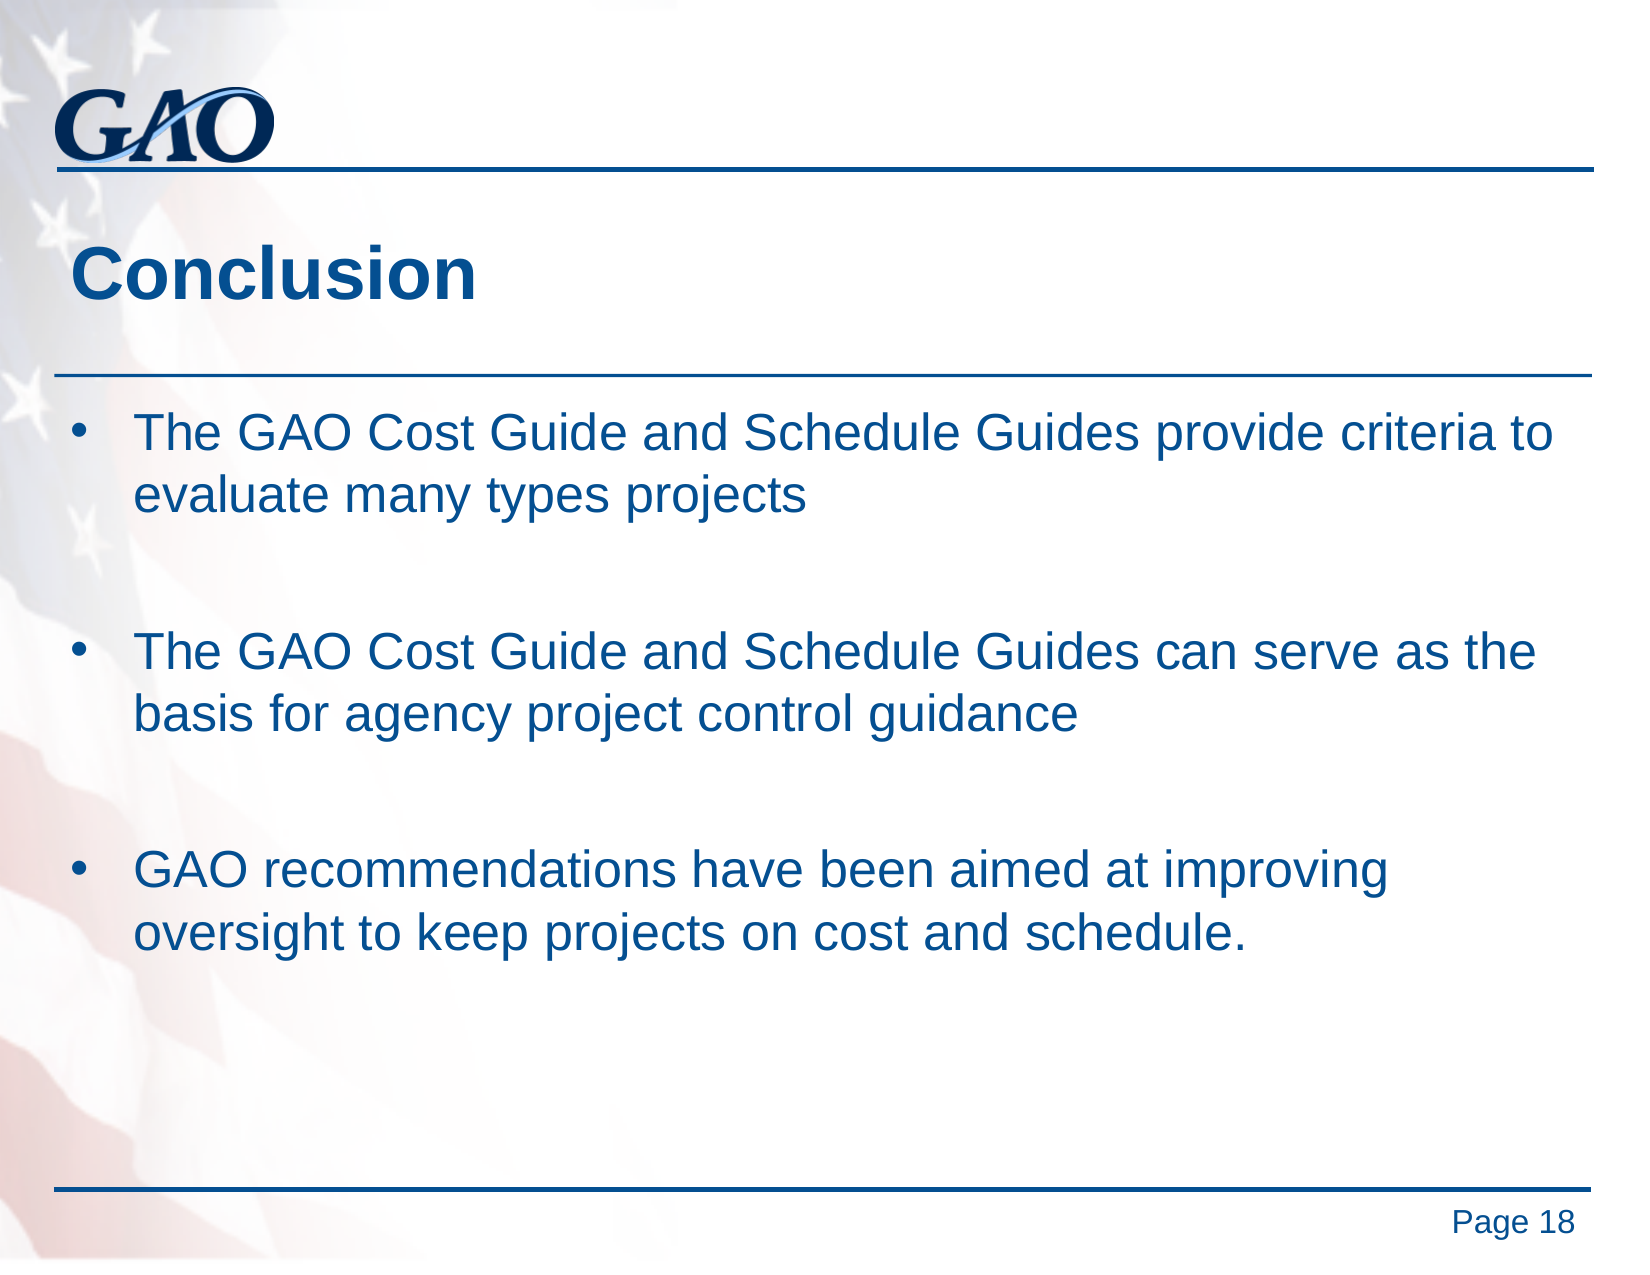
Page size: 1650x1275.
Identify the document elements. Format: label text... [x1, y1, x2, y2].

list The GAO Cost Guide and Schedule Guides provide criteria to evaluate many types projects The GAO Cost Guide and Schedule Guides can serve as the basis for agency project control guidance GAO recommendations have been aimed at improving oversight to keep projects on cost and schedule. [53, 389, 1592, 1176]
slide_number Page 18 [1207, 1191, 1593, 1250]
title Conclusion [53, 184, 1592, 354]
picture [0, 0, 1650, 1275]
